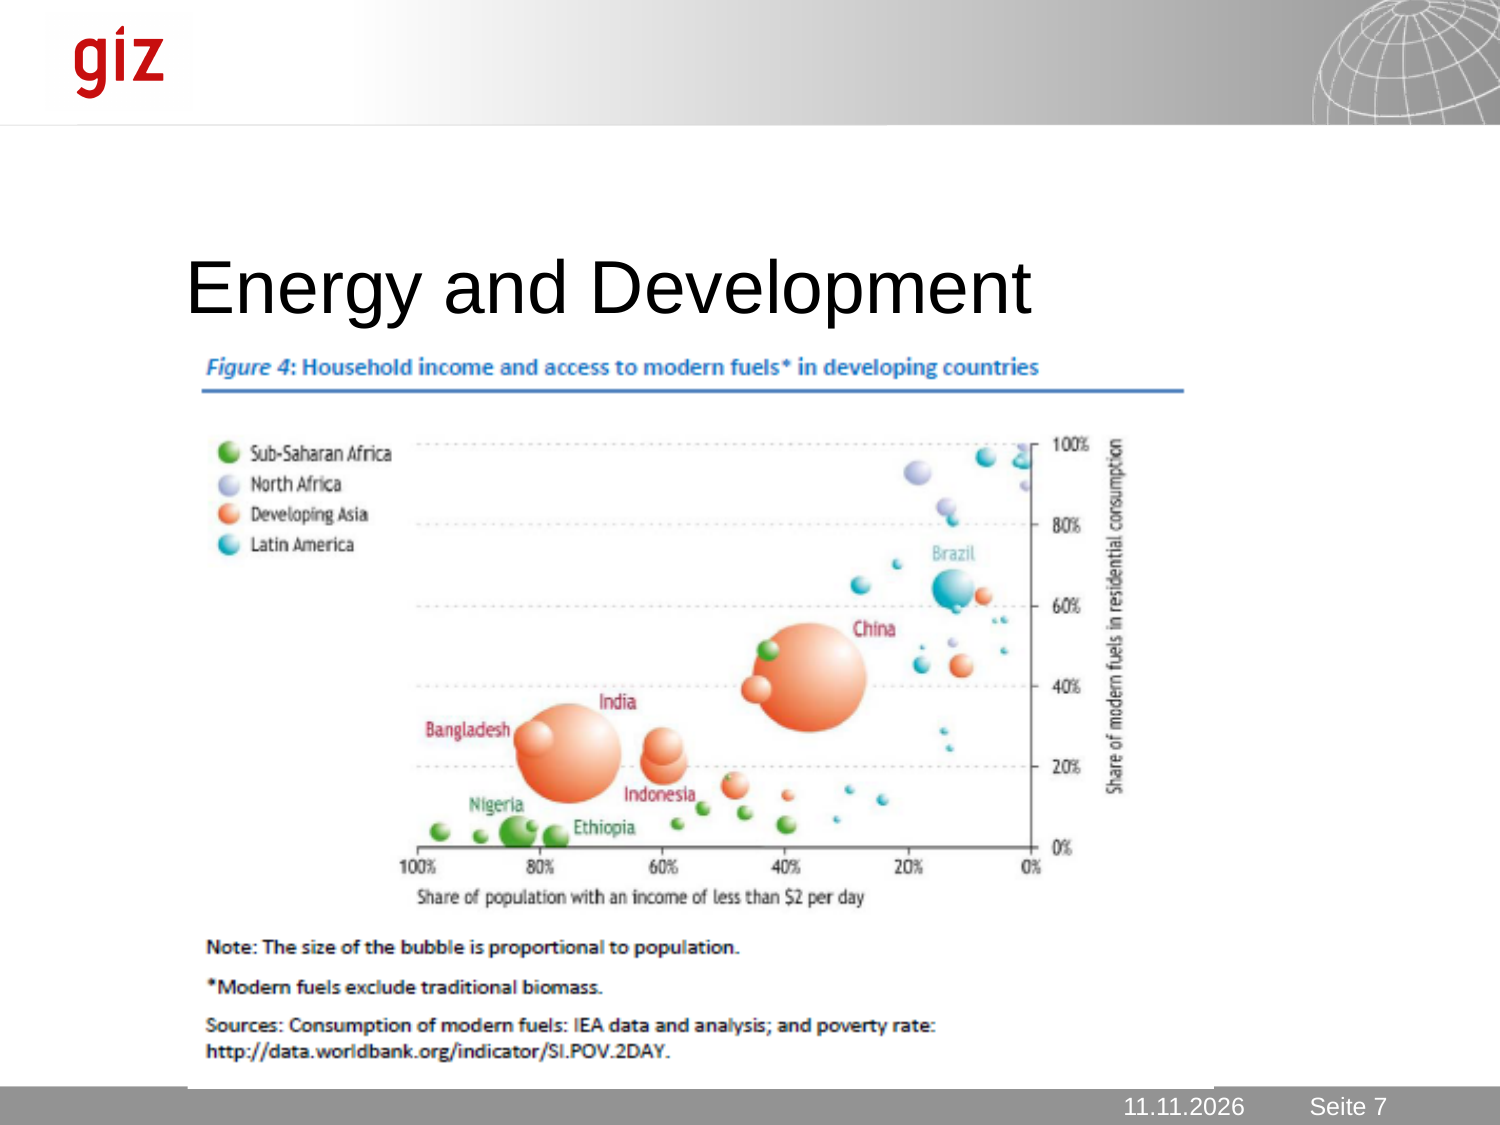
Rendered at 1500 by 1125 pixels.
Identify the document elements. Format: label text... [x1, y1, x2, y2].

picture [45, 12, 193, 111]
title Energy and Development [170, 231, 1325, 334]
picture [187, 329, 1215, 1089]
picture [1311, 0, 1500, 125]
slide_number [1108, 1082, 1322, 1125]
